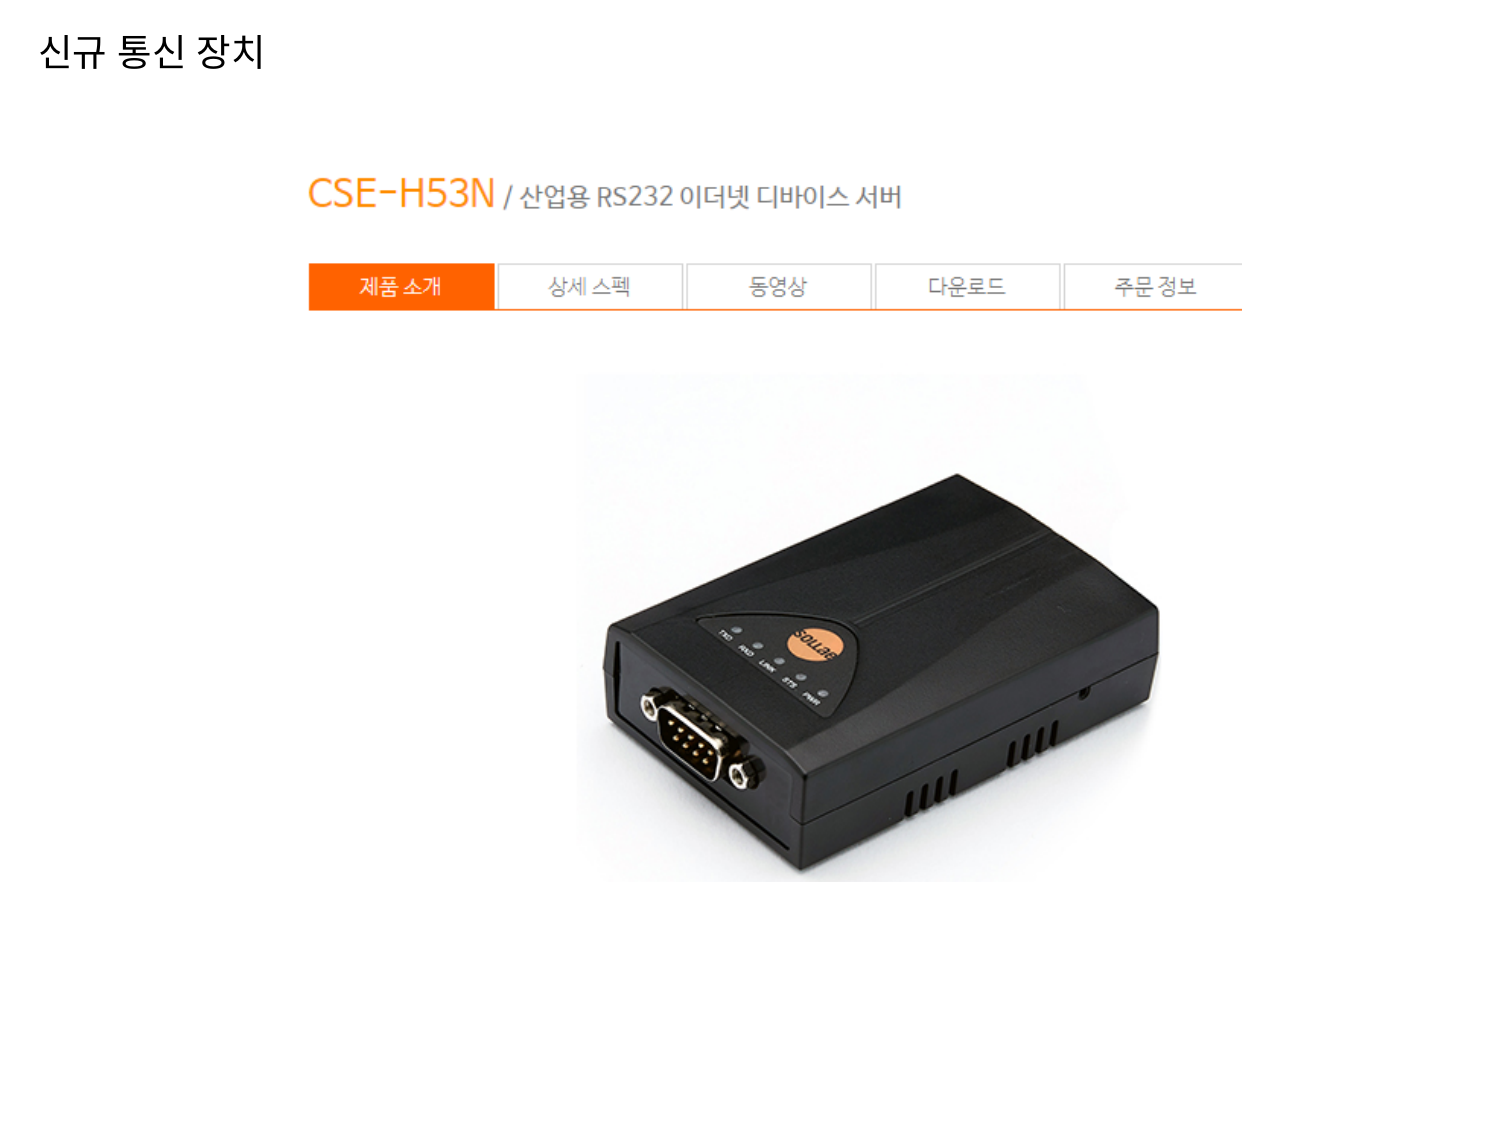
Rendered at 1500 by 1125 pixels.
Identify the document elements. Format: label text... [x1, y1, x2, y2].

text_box 신규 통신 장치 [23, 21, 385, 81]
picture [294, 157, 1242, 882]
